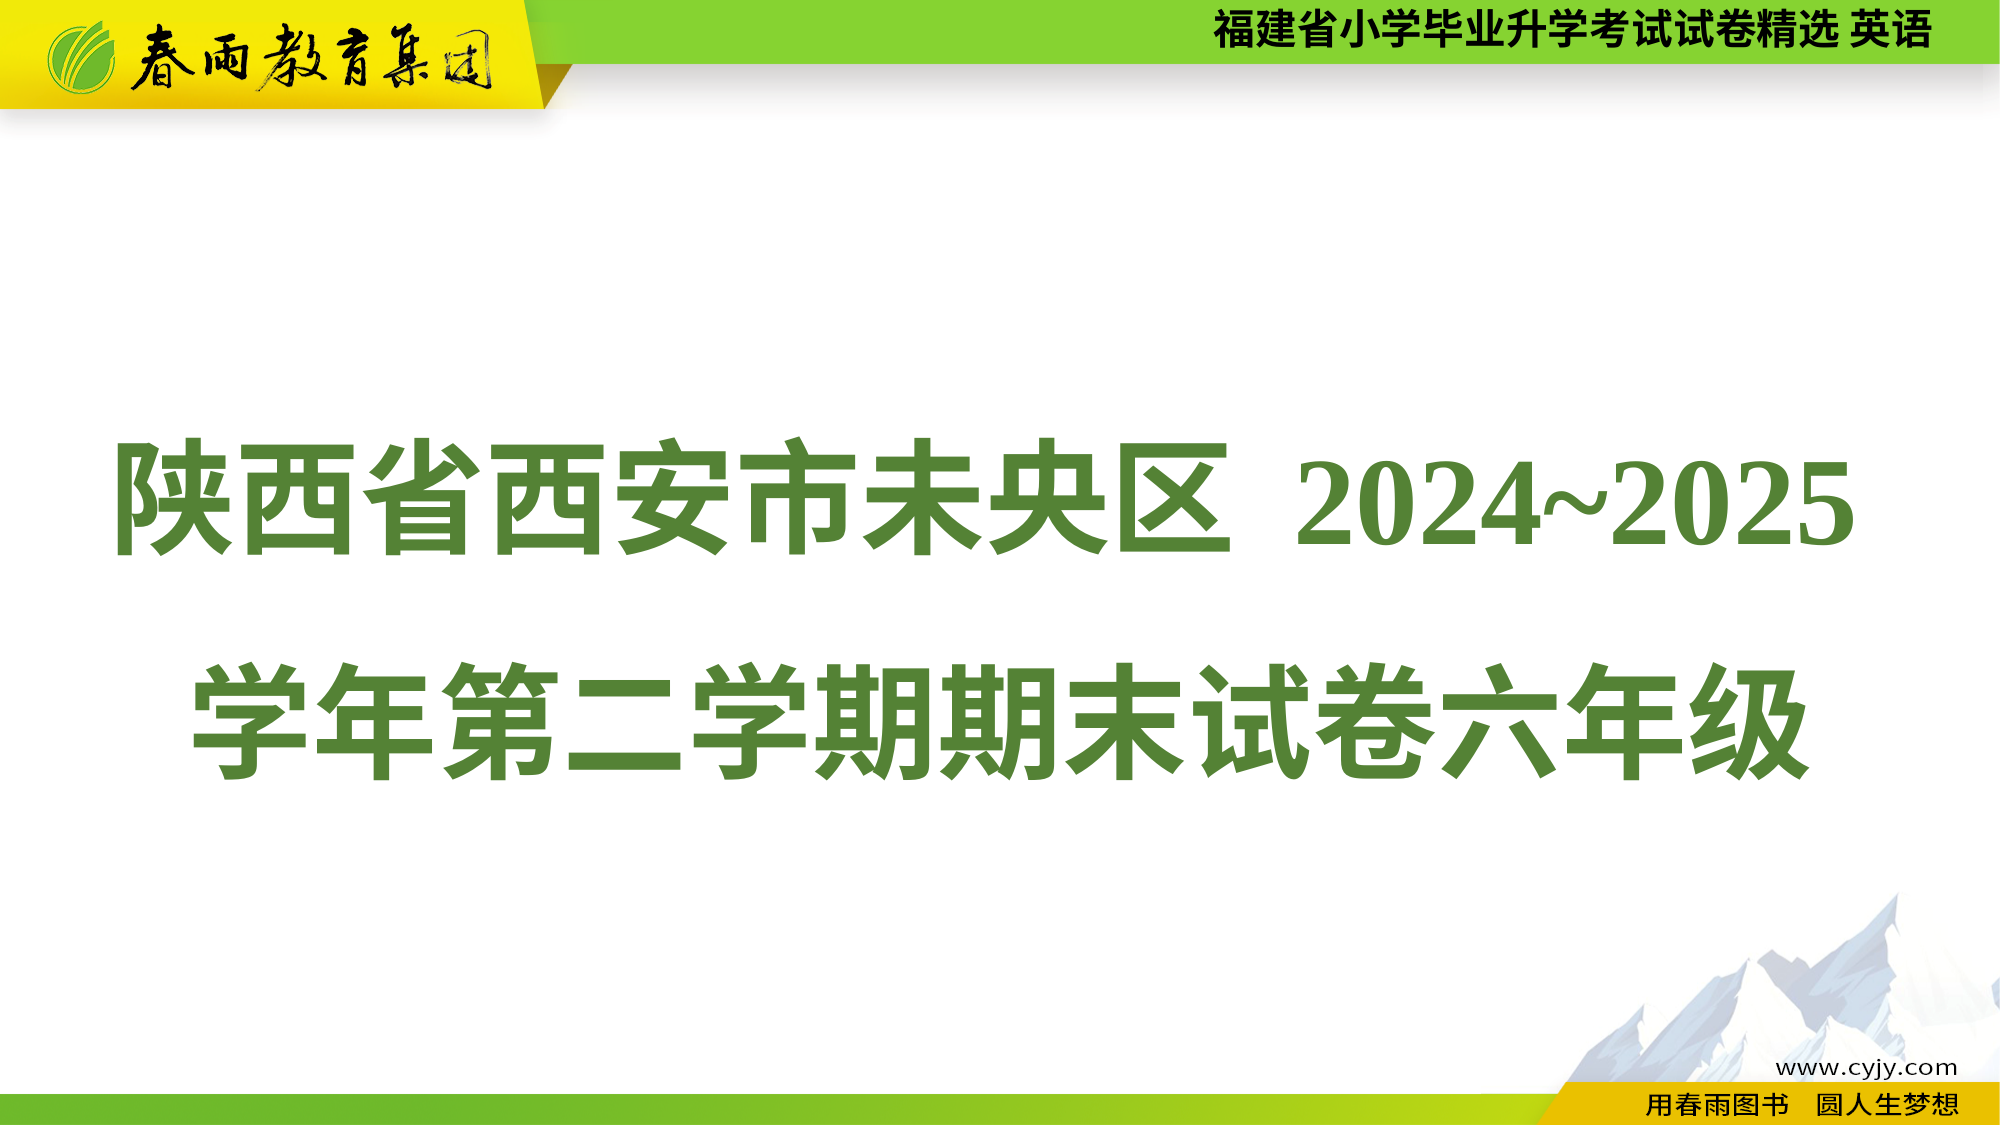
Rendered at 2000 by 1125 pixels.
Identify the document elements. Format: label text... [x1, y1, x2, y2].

picture [0, 0, 2000, 337]
picture [0, 802, 2000, 1125]
text_box 陕西省西安市未央区 2024~2025 学年第二学期期末试卷六年级 [0, 337, 2000, 802]
